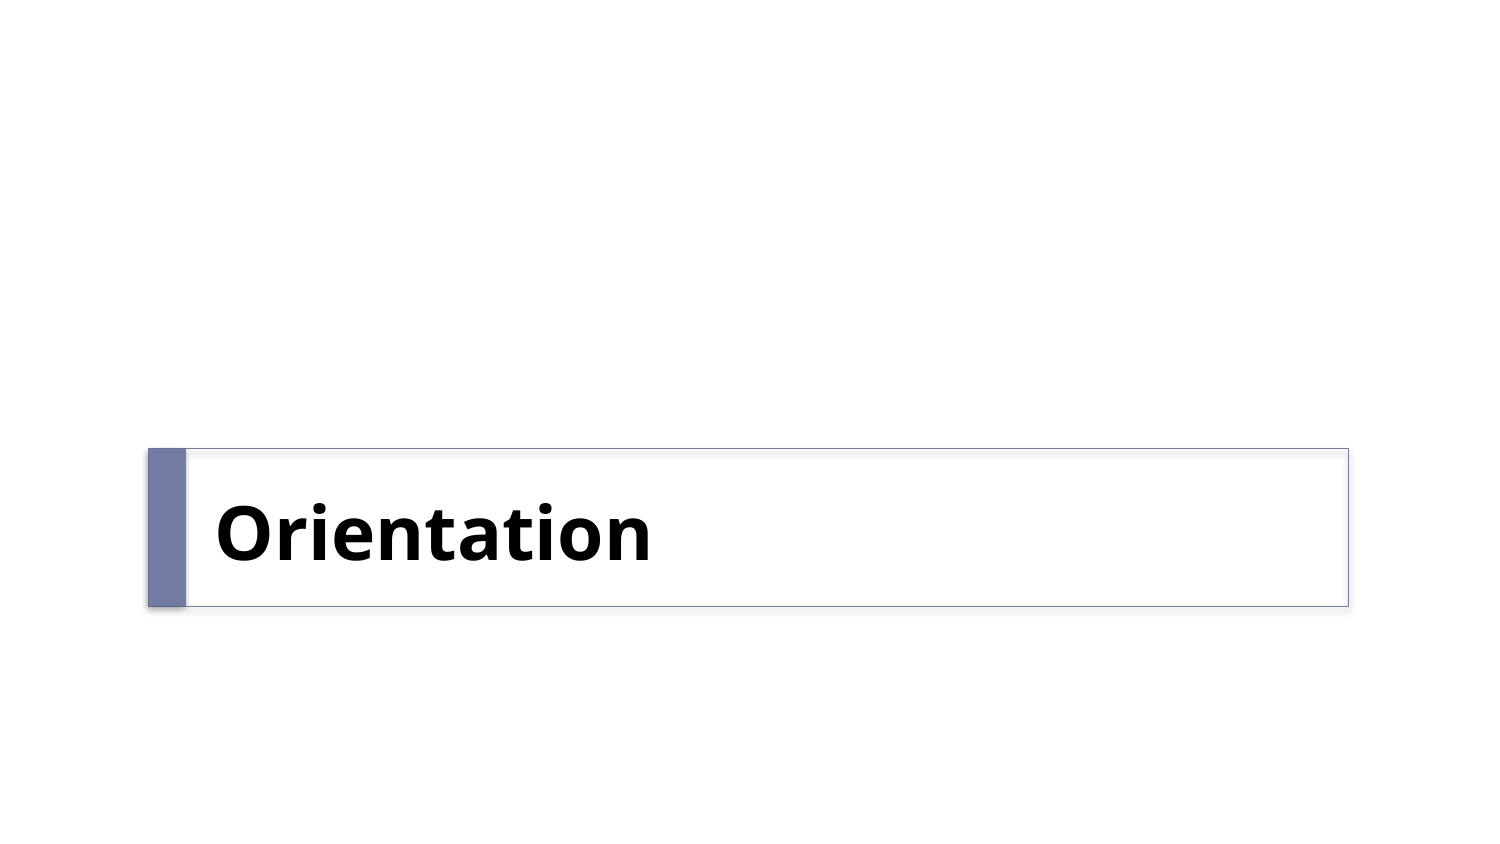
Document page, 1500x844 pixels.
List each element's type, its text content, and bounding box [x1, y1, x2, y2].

title Orientation [200, 478, 1325, 600]
